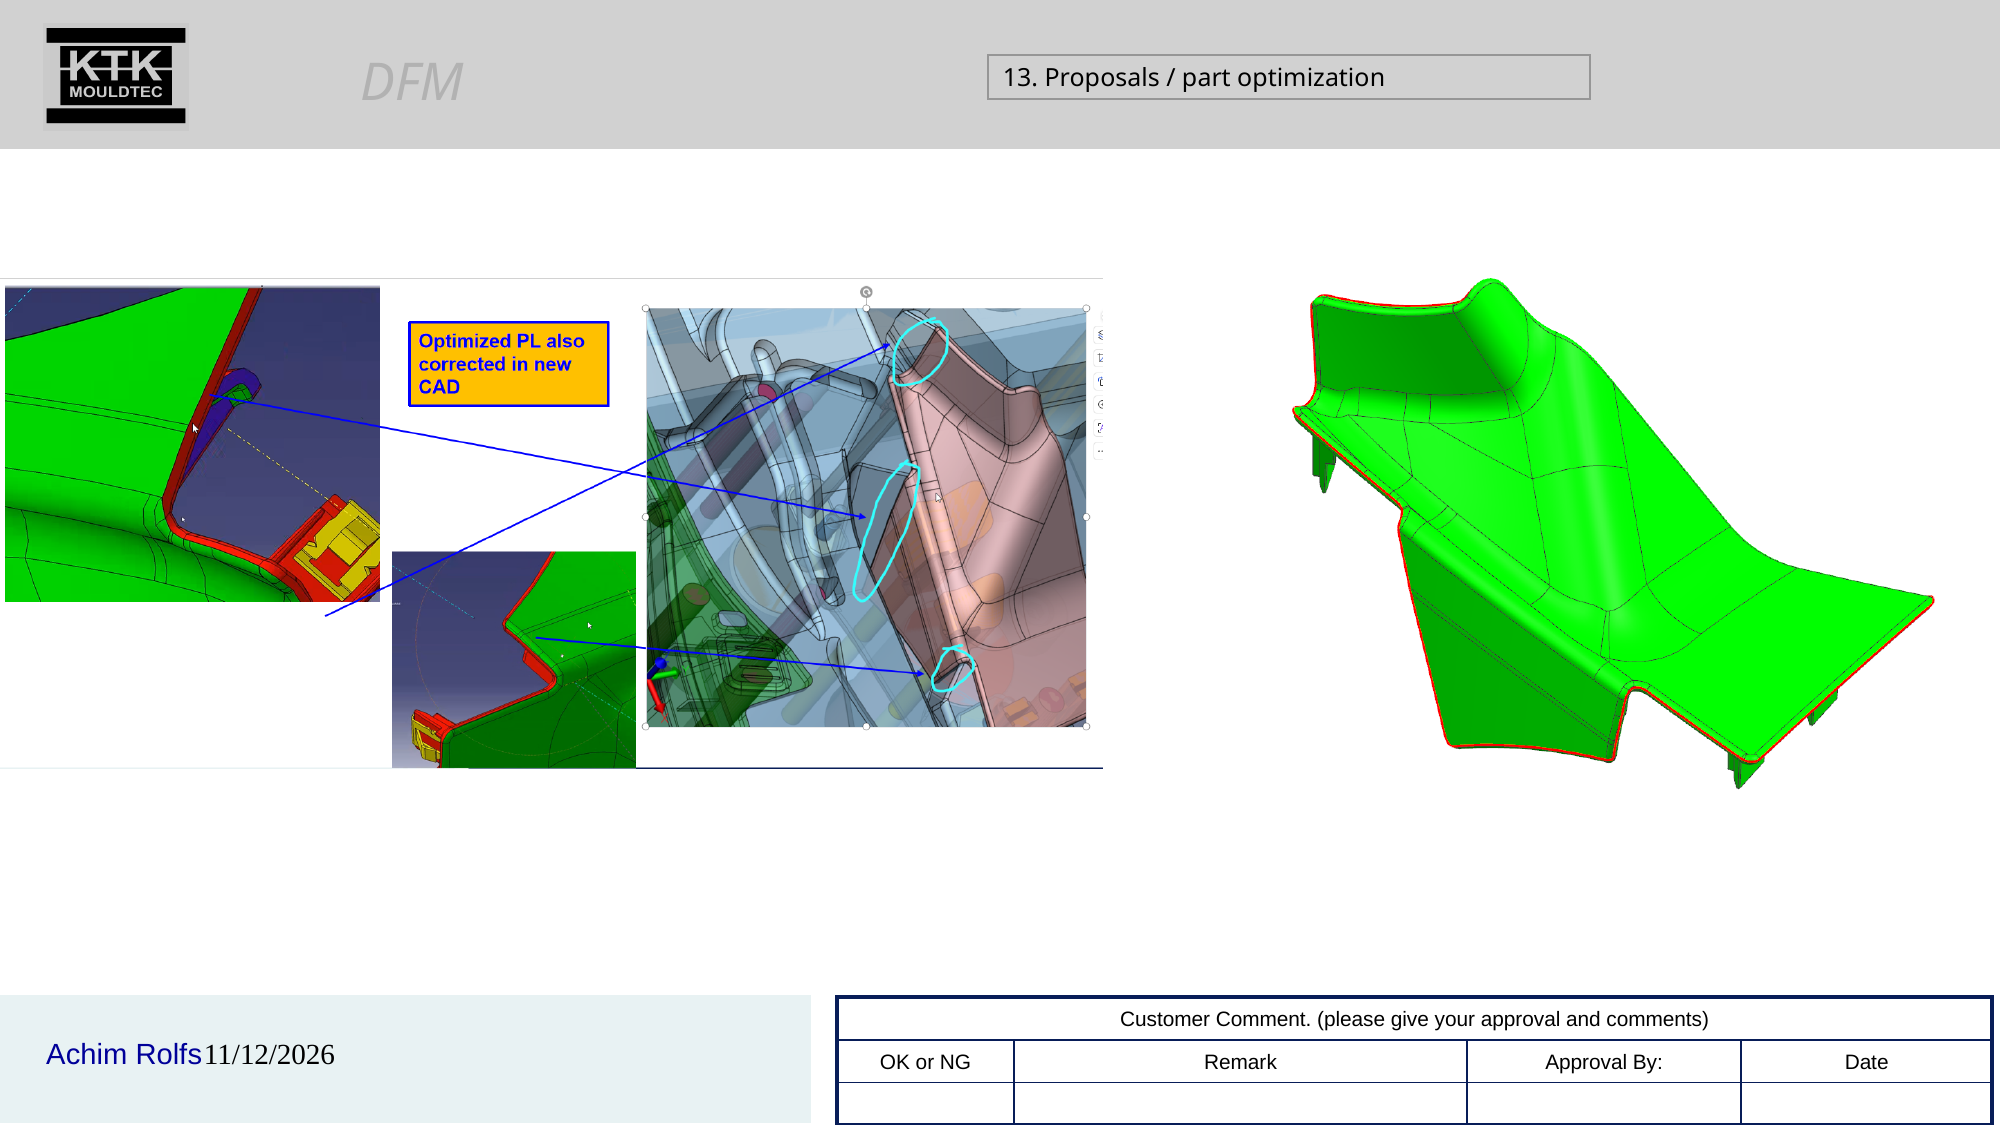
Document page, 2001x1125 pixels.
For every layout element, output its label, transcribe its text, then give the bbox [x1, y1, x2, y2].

picture [0, 278, 1103, 769]
slide_number [188, 1027, 433, 1106]
picture [1271, 266, 1942, 812]
text_box 13. Proposals / part optimization [988, 54, 1591, 100]
